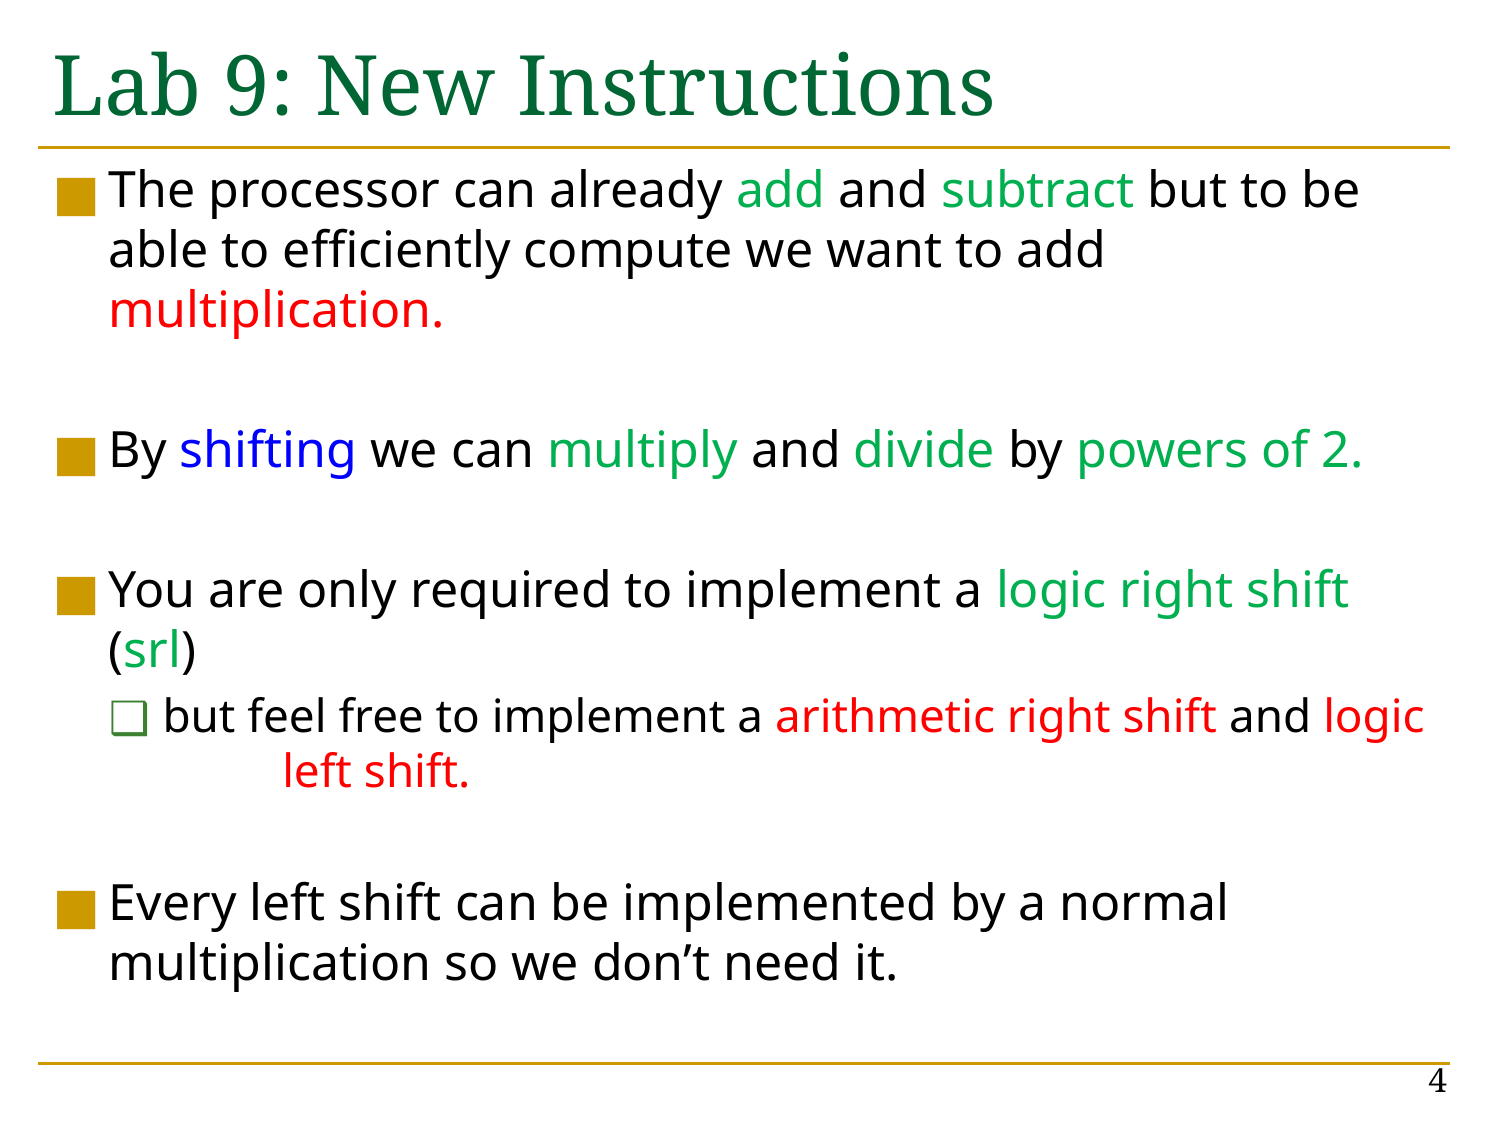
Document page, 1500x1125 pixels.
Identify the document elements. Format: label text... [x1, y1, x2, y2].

slide_number 4 [1111, 1036, 1462, 1112]
title Lab 9: New Instructions [37, 24, 1450, 149]
list The processor can already add and subtract but to be able to efficiently compute we want to add multiplication. By shifting we can multiply and divide by powers of 2. You are only required to implement a logic right shift (srl) but feel free to implement a arithmetic right shift and logic left shift. Every left shift can be implemented by a normal multiplication so we don’t need it. [37, 149, 1450, 1063]
